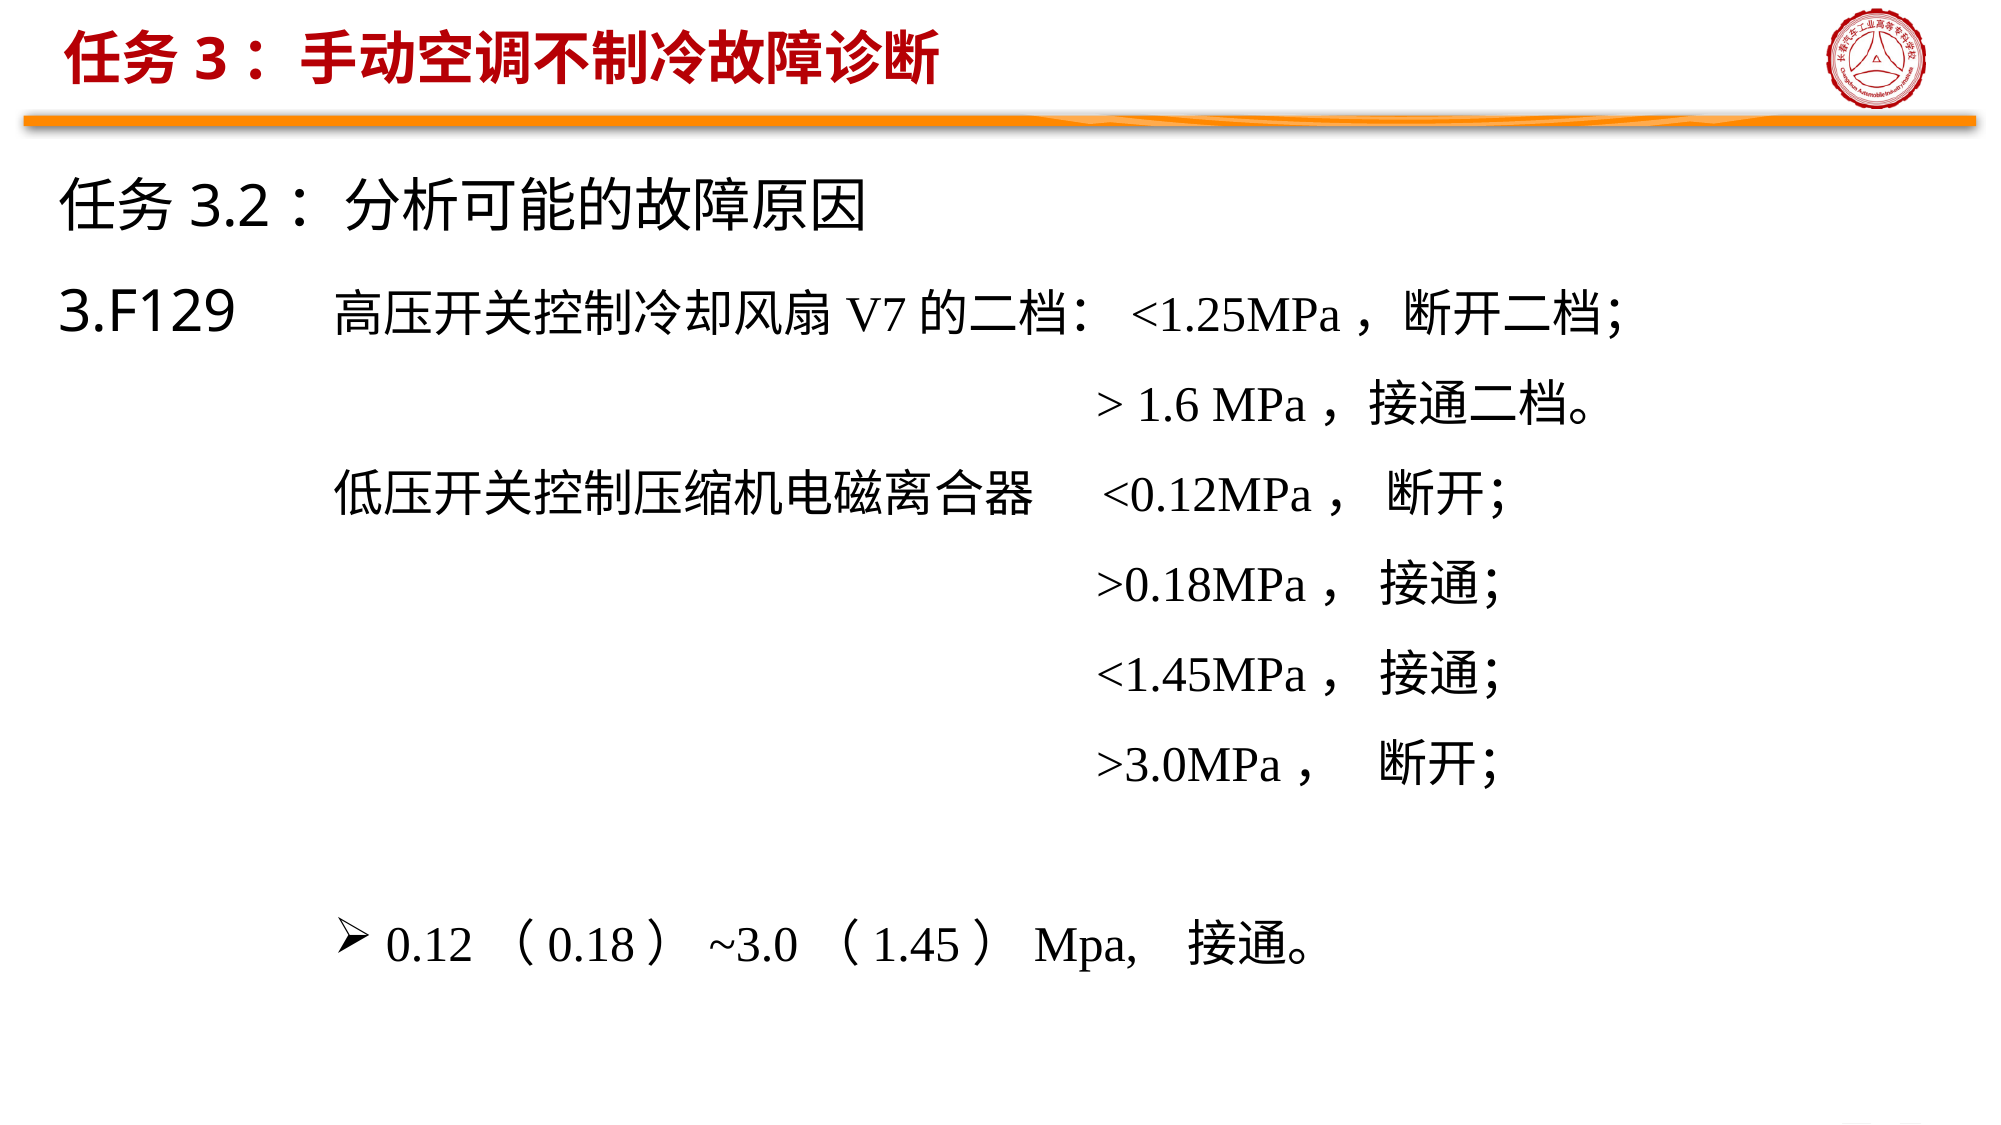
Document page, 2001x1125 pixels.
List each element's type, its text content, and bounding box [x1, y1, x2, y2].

text_box 任务3.2：分析可能的故障原因 3.F129 [43, 125, 1063, 351]
picture [1826, 8, 1926, 109]
title 任务3：手动空调不制冷故障诊断 [49, 21, 1557, 121]
text_box 高压开关控制冷却风扇V7的二档：<1.25MPa，断开二档； > 1.6 MPa，接通二档。 低压开关控制压缩机电磁离合器 <0.12MPa， 断开； >0.18MPa， 接通； <1.45MPa， 接通； >3.0MPa， 断开； 0.12（0.18）~3.0（1.45）Mpa, 接通。 [318, 244, 1864, 1033]
